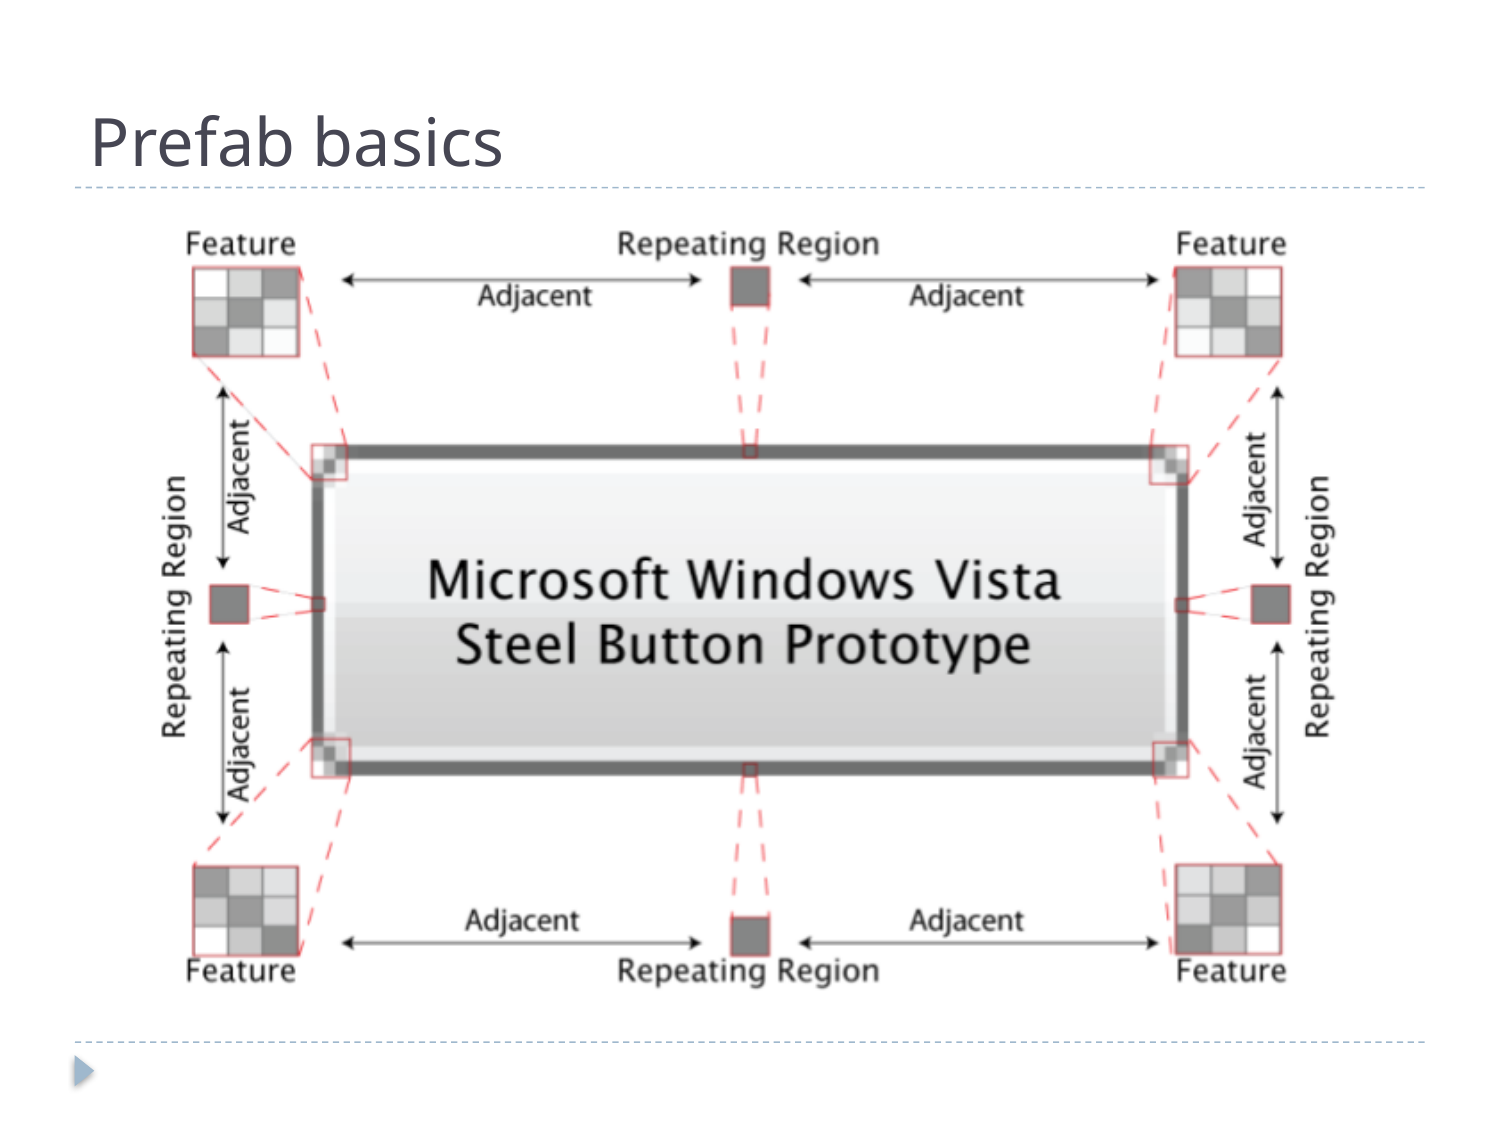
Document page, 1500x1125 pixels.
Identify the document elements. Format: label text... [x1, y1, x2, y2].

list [74, 199, 1426, 1011]
title Prefab basics [75, 24, 1425, 188]
